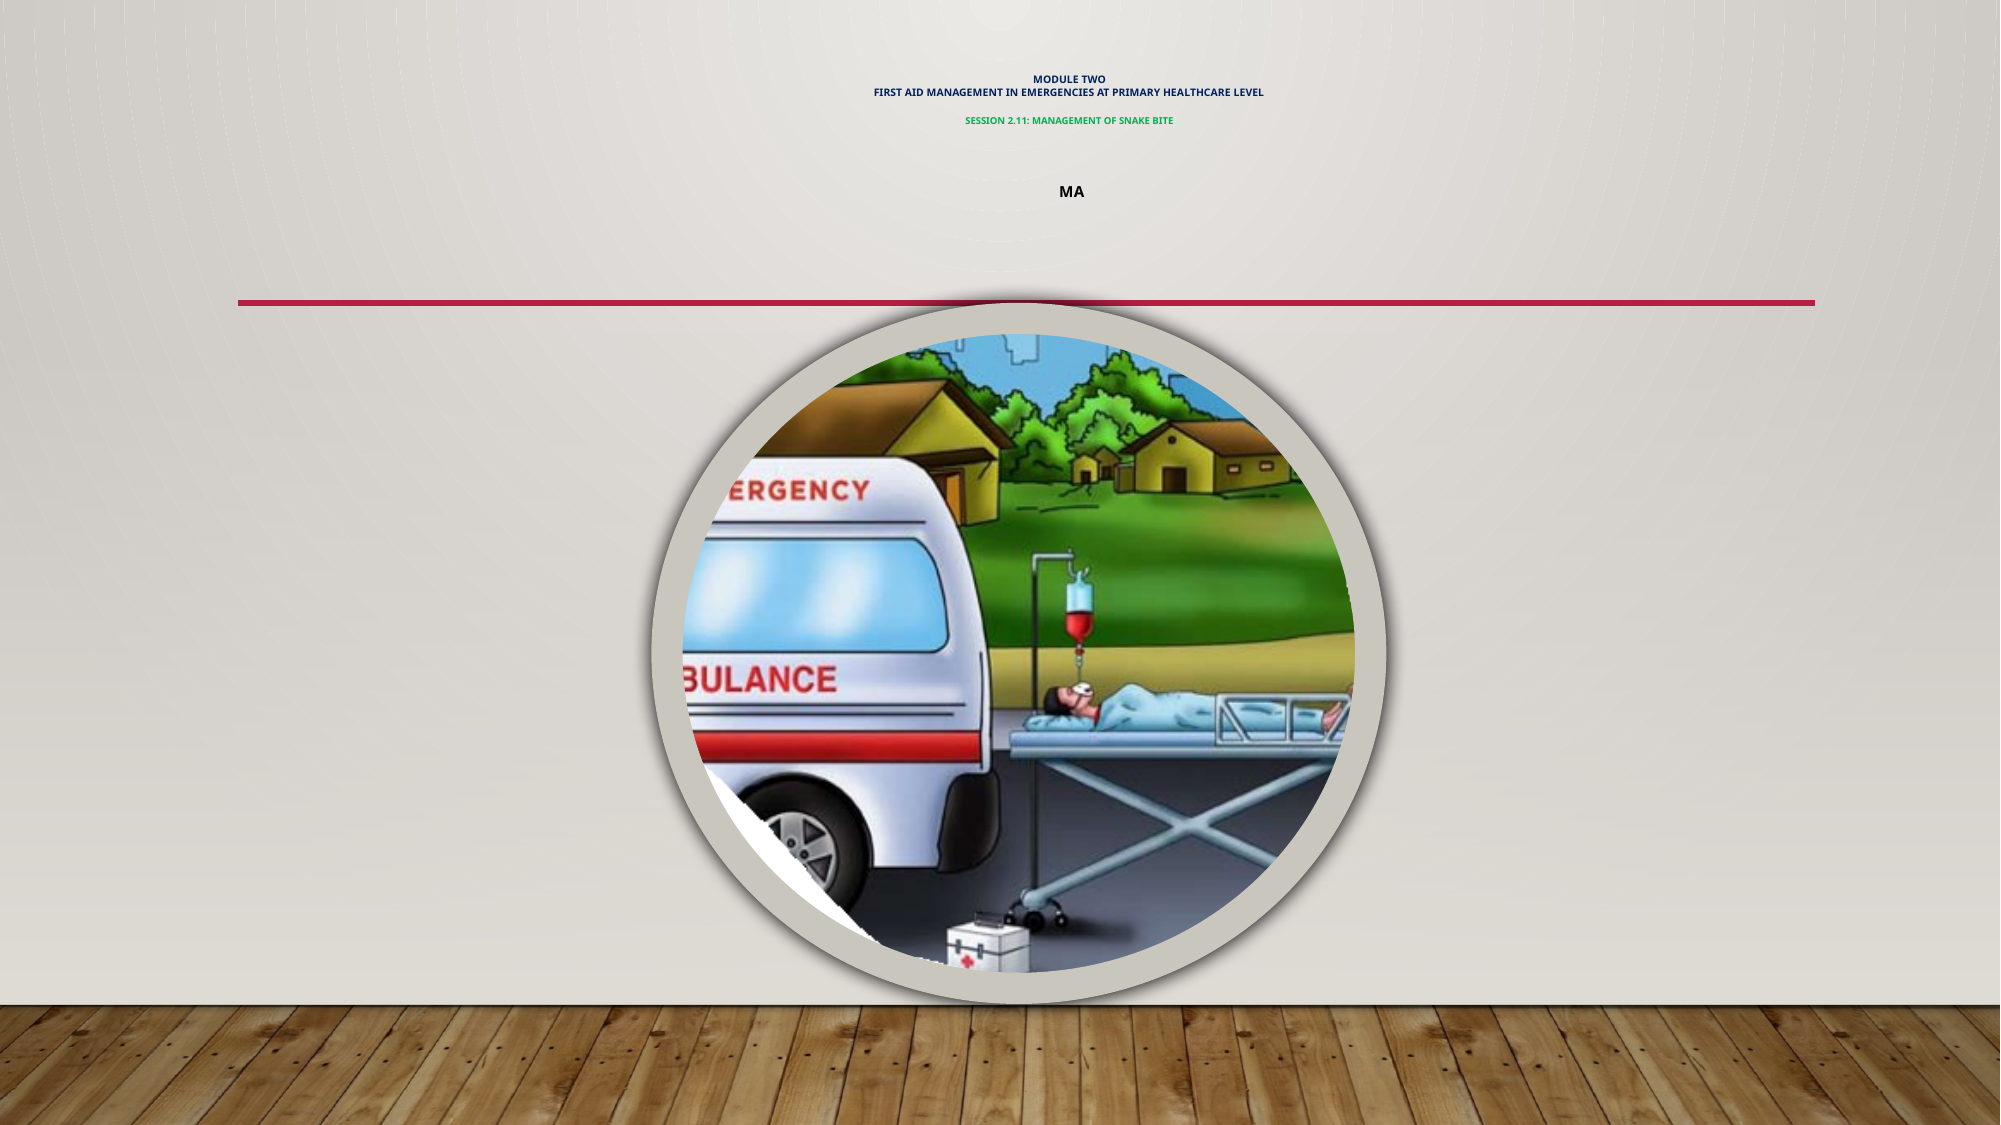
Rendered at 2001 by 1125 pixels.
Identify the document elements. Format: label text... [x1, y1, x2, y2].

title MODULE TWO FIRST AID MANAGEMENT IN EMERGENCIES AT PRIMARY HEALTHCARE LEVEL SESSION 2.11: MANAGEMENT OF SNAKE BITE MA [180, 65, 1960, 210]
picture [0, 1005, 2000, 1125]
picture [666, 318, 1371, 989]
